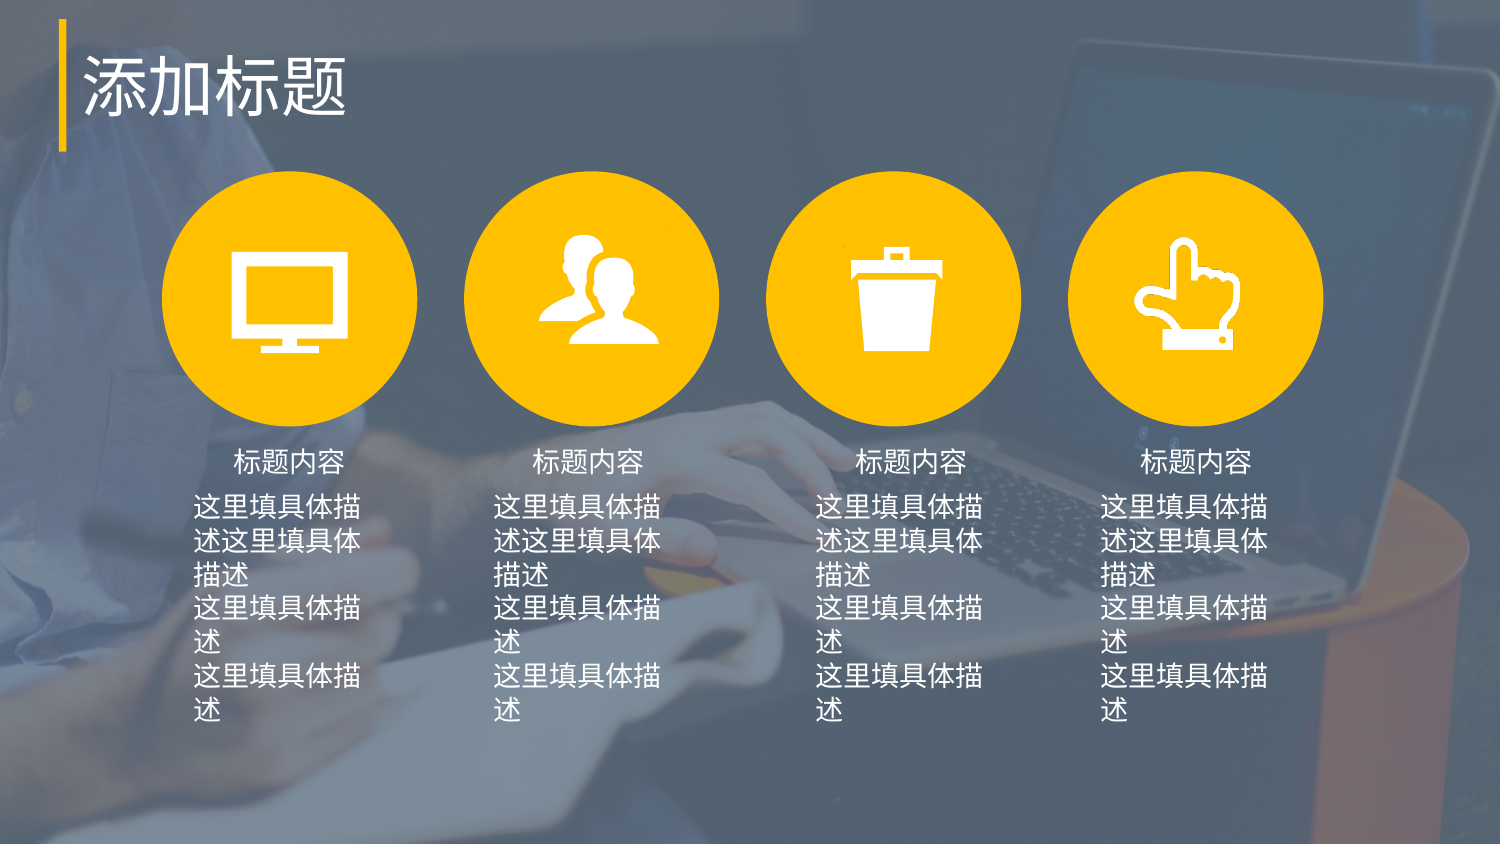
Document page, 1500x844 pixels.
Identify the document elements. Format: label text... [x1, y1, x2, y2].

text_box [231, 244, 348, 354]
text_box [766, 171, 1022, 427]
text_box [538, 226, 671, 344]
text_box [844, 246, 943, 352]
text_box [1068, 171, 1324, 427]
text_box 标题内容 [518, 436, 664, 482]
text_box [58, 18, 67, 153]
text_box 标题内容 [1126, 436, 1271, 482]
text_box 添加标题 [66, 37, 503, 133]
text_box 标题内容 [218, 436, 364, 482]
text_box 这里填具体描述这里填具体描述 这里填具体描述 这里填具体描述 [478, 482, 700, 733]
text_box [161, 171, 418, 427]
text_box 这里填具体描述这里填具体描述 这里填具体描述 这里填具体描述 [800, 482, 1022, 733]
text_box 这里填具体描述这里填具体描述 这里填具体描述 这里填具体描述 [178, 482, 401, 733]
picture [0, 0, 1500, 844]
text_box [464, 171, 720, 427]
text_box 这里填具体描述这里填具体描述 这里填具体描述 这里填具体描述 [1086, 482, 1308, 733]
text_box 标题内容 [840, 436, 986, 482]
